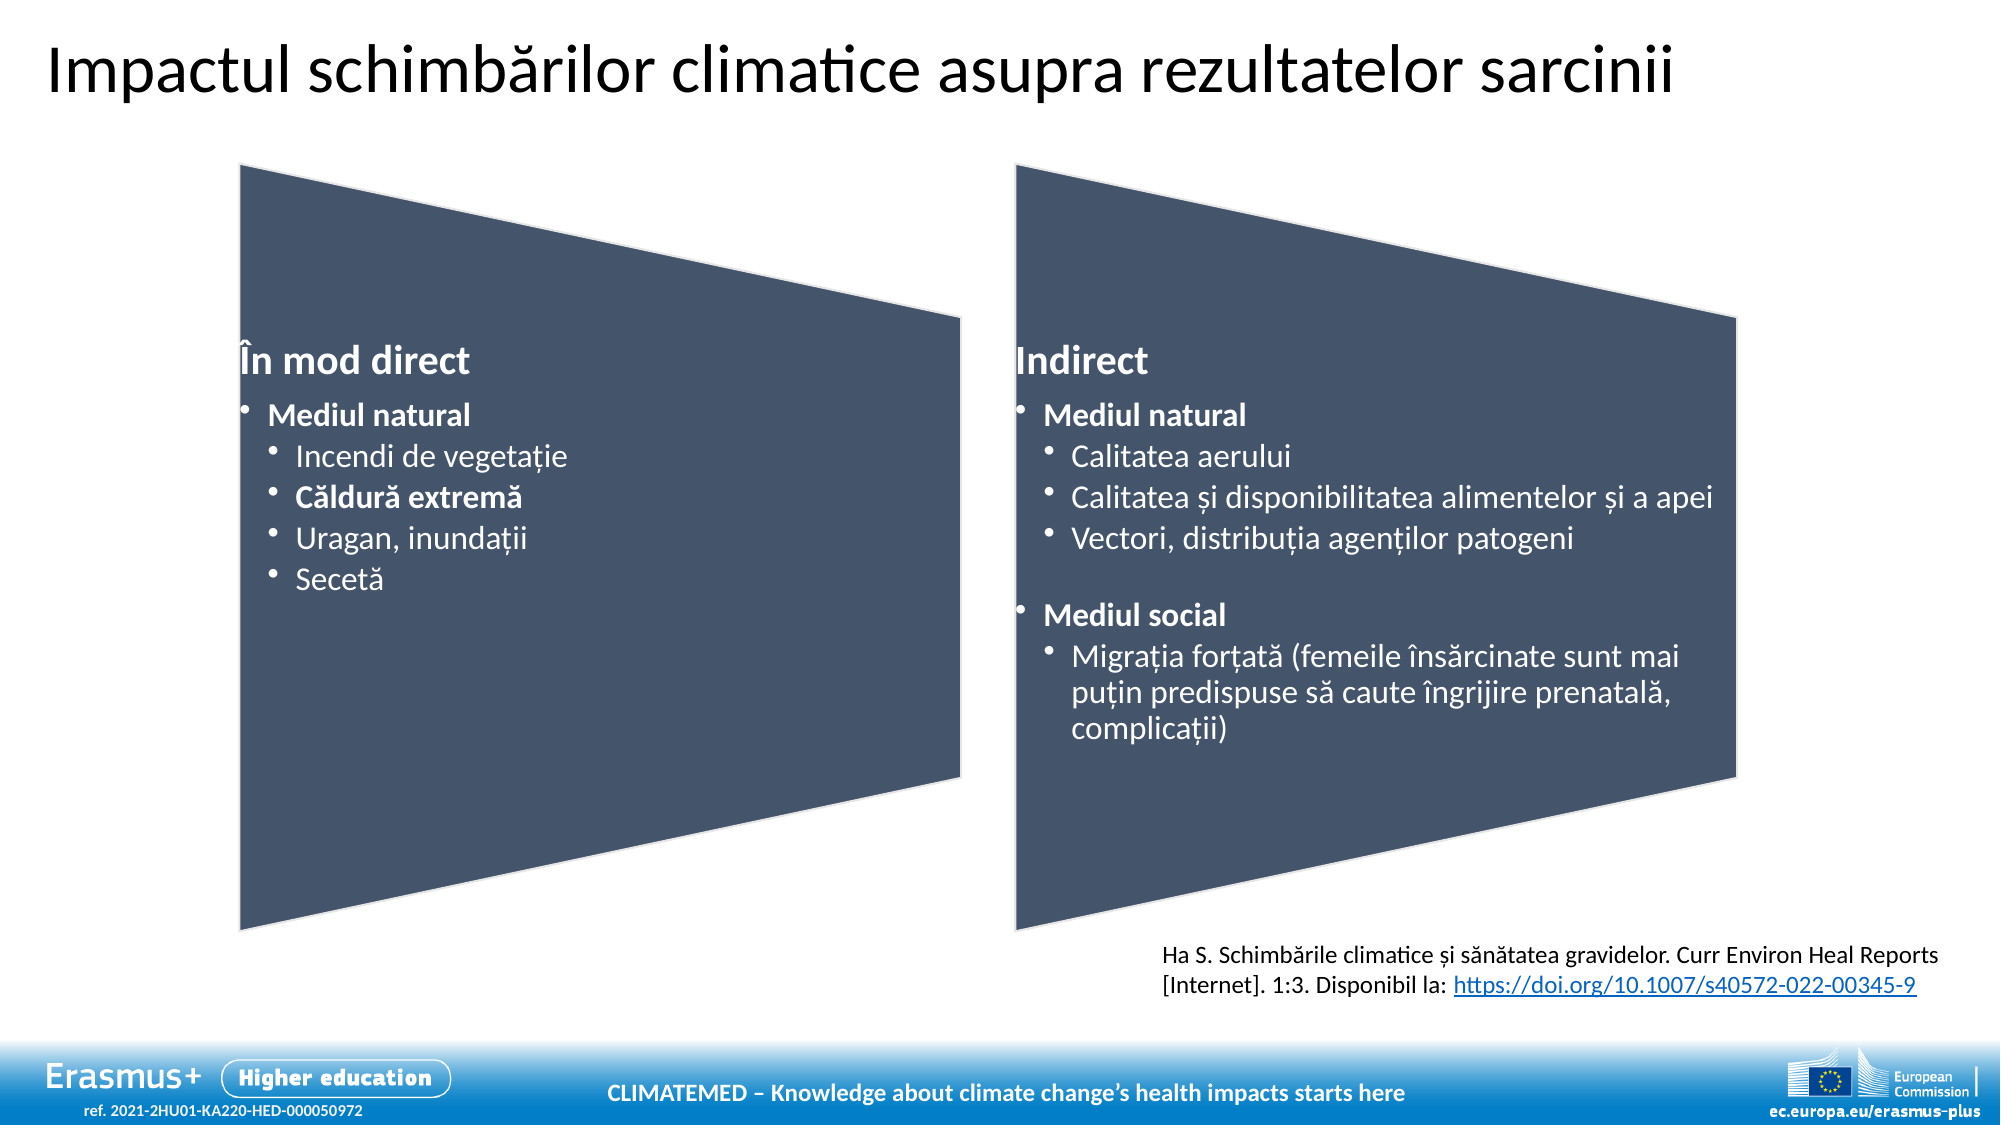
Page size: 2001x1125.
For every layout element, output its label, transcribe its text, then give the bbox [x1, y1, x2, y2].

picture [0, 899, 2000, 1125]
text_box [238, 163, 1738, 932]
text_box Ha S. Schimbările climatice și sănătatea gravidelor. Curr Environ Heal Reports [Internet]. 1:3. Disponibil la: https://doi.org/10.1007/s40572-022-00345-9 [1147, 931, 1965, 1007]
title Impactul schimbărilor climatice asupra rezultatelor sarcinii [31, 25, 1984, 116]
